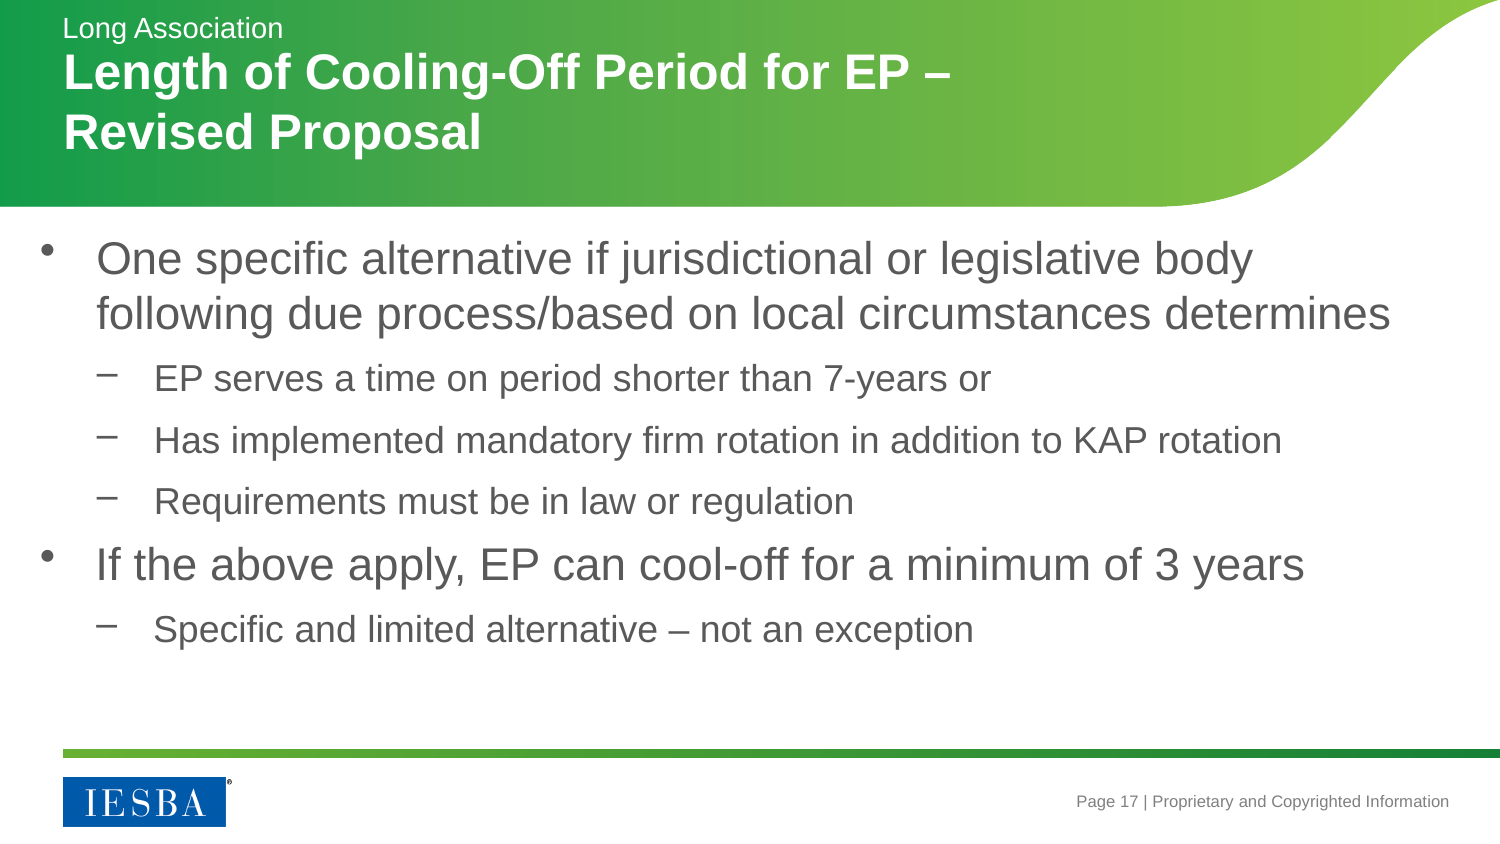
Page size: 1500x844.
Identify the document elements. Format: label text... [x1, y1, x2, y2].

list [62, 220, 1450, 724]
picture [63, 777, 232, 827]
title Length of Cooling-Off Period for EP – Revised Proposal [63, 96, 1301, 162]
subtitle Long Association [62, 9, 500, 38]
picture [0, 0, 1500, 207]
text_box One specific alternative if jurisdictional or legislative body following due process/based on local circumstances determines EP serves a time on period shorter than 7-years or Has implemented mandatory firm rotation in addition to KAP rotation Requirements must be in law or regulation If the above apply, EP can cool-off for a minimum of 3 years Specific and limited alternative – not an exception [24, 220, 1414, 722]
